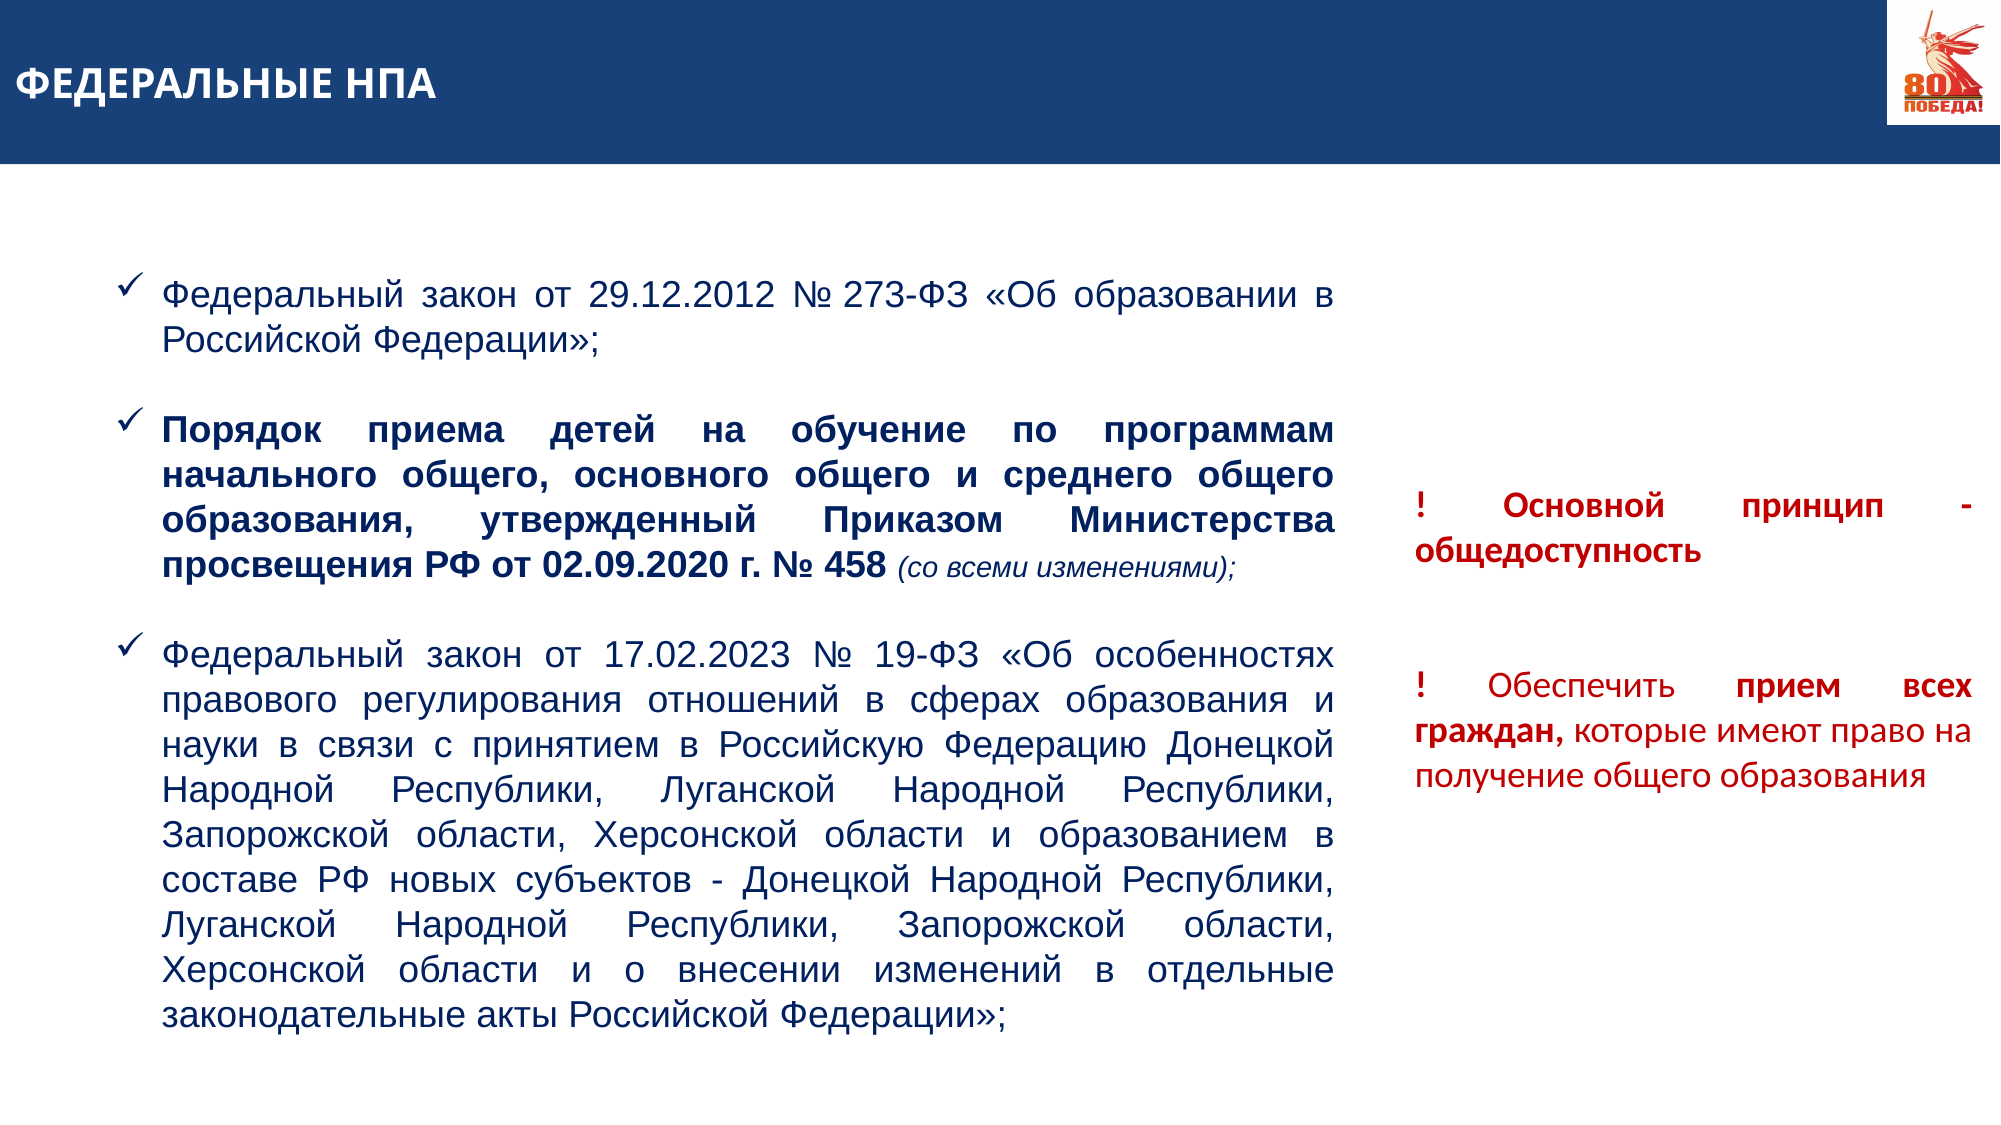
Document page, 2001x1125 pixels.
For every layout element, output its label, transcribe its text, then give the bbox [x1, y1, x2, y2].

picture [1887, 0, 2000, 125]
text_box Федеральный закон от 29.12.2012 № 273-ФЗ «Об образовании в Российской Федерации»; Порядок приема детей на обучение по программам начального общего, основного общего и среднего общего образования, утвержденный Приказом Министерства просвещения РФ от 02.09.2020 г. № 458 (со всеми изменениями); Федеральный закон от 17.02.2023 № 19-ФЗ «Об особенностях правового регулирования отношений в сферах образования и науки в связи с принятием в Российскую Федерацию Донецкой Народной Республики, Луганской Народной Республики, Запорожской области, Херсонской области и образованием в составе РФ новых субъектов - Донецкой Народной Республики, Луганской Народной Республики, Запорожской области, Херсонской области и о внесении изменений в отдельные законодательные акты Российской Федерации»; [99, 262, 1350, 1088]
text_box ФЕДЕРАЛЬНЫЕ НПА [0, 0, 2000, 165]
text_box ! Основной принцип - общедоступность ! Обеспечить прием всех граждан, которые имеют право на получение общего образования [1399, 437, 1988, 803]
